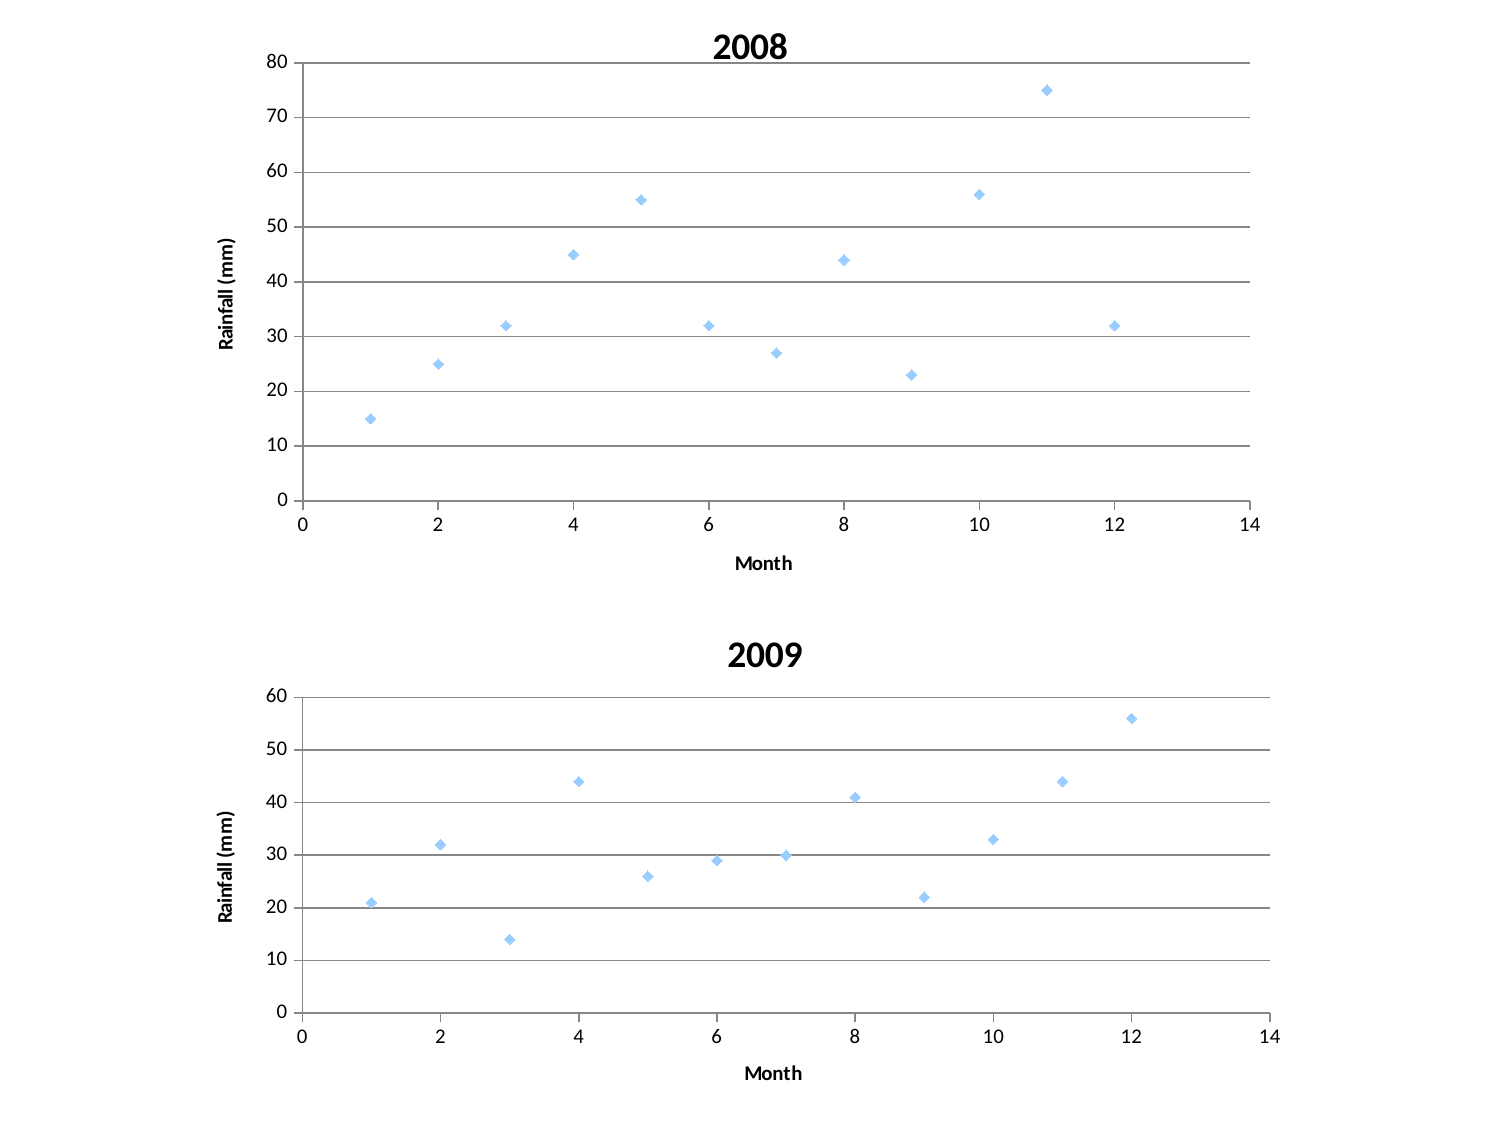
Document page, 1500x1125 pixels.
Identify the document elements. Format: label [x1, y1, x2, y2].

chart [182, 0, 1335, 1125]
